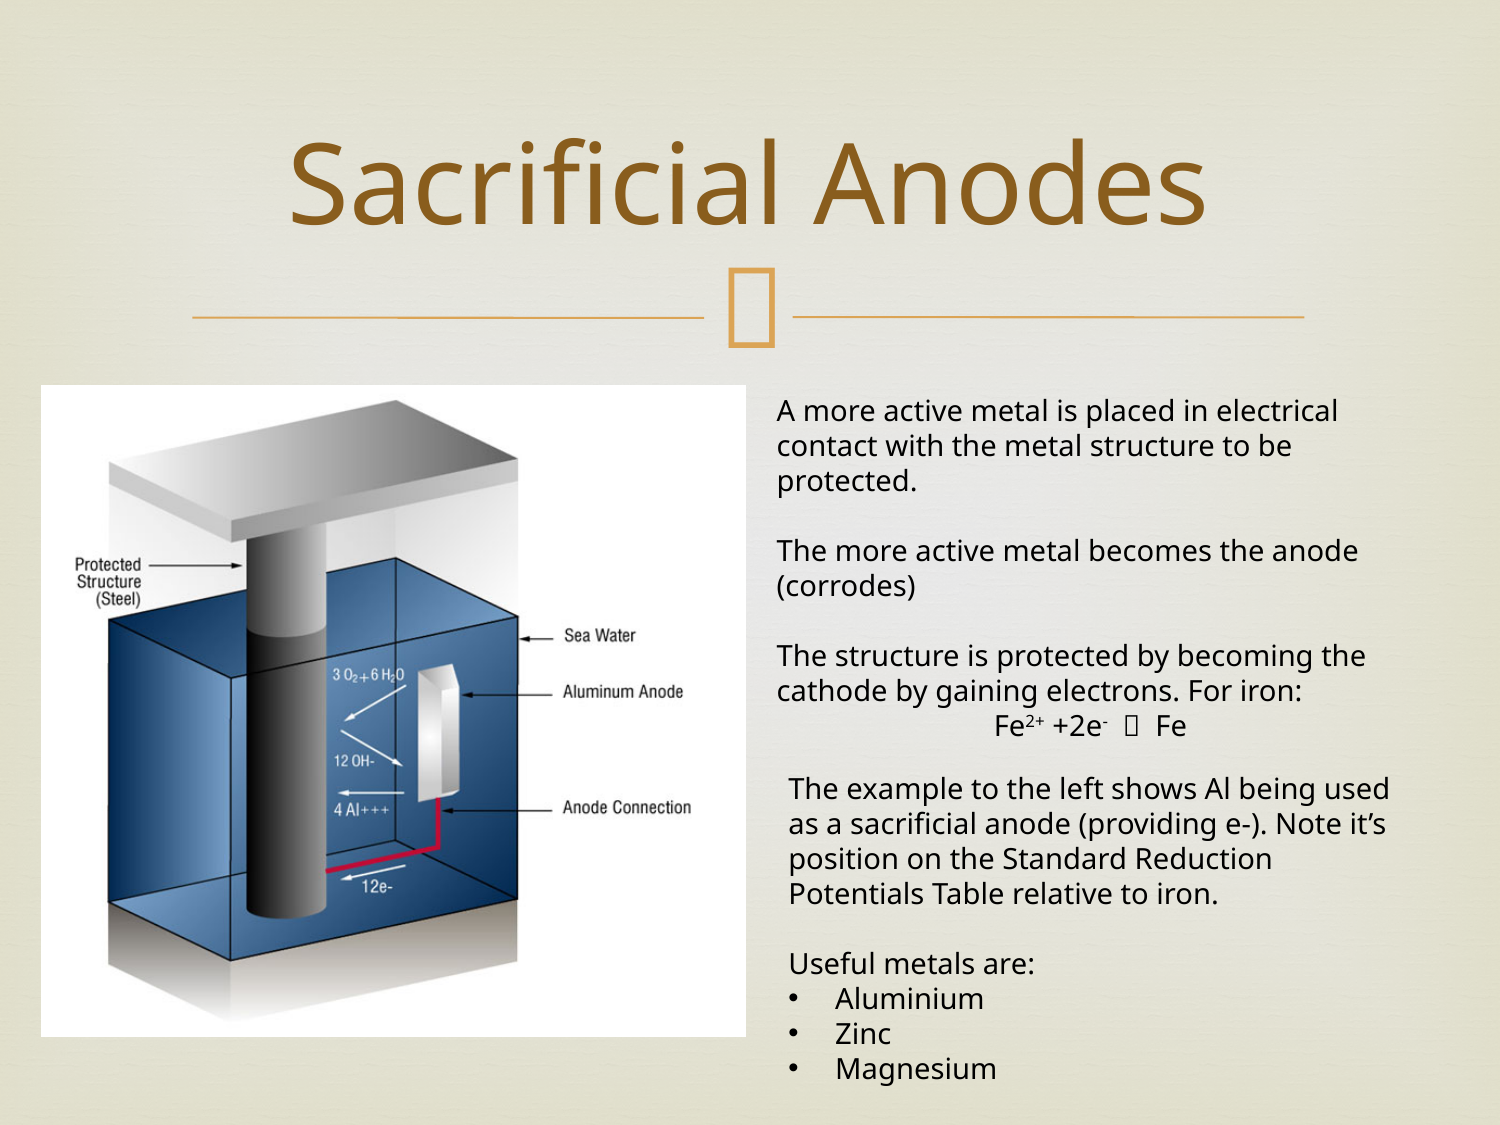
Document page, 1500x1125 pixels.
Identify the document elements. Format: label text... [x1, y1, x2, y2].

text_box A more active metal is placed in electrical contact with the metal structure to be protected. The more active metal becomes the anode (corrodes) The structure is protected by becoming the cathode by gaining electrons. For iron: Fe2+ +2e-  Fe [761, 385, 1412, 750]
picture [40, 384, 747, 1037]
title Sacrificial Anodes [112, 93, 1386, 267]
text_box The example to the left shows Al being used as a sacrificial anode (providing e-). Note it’s position on the Standard Reduction Potentials Table relative to iron. Useful metals are: Aluminium Zinc Magnesium [773, 763, 1424, 1093]
